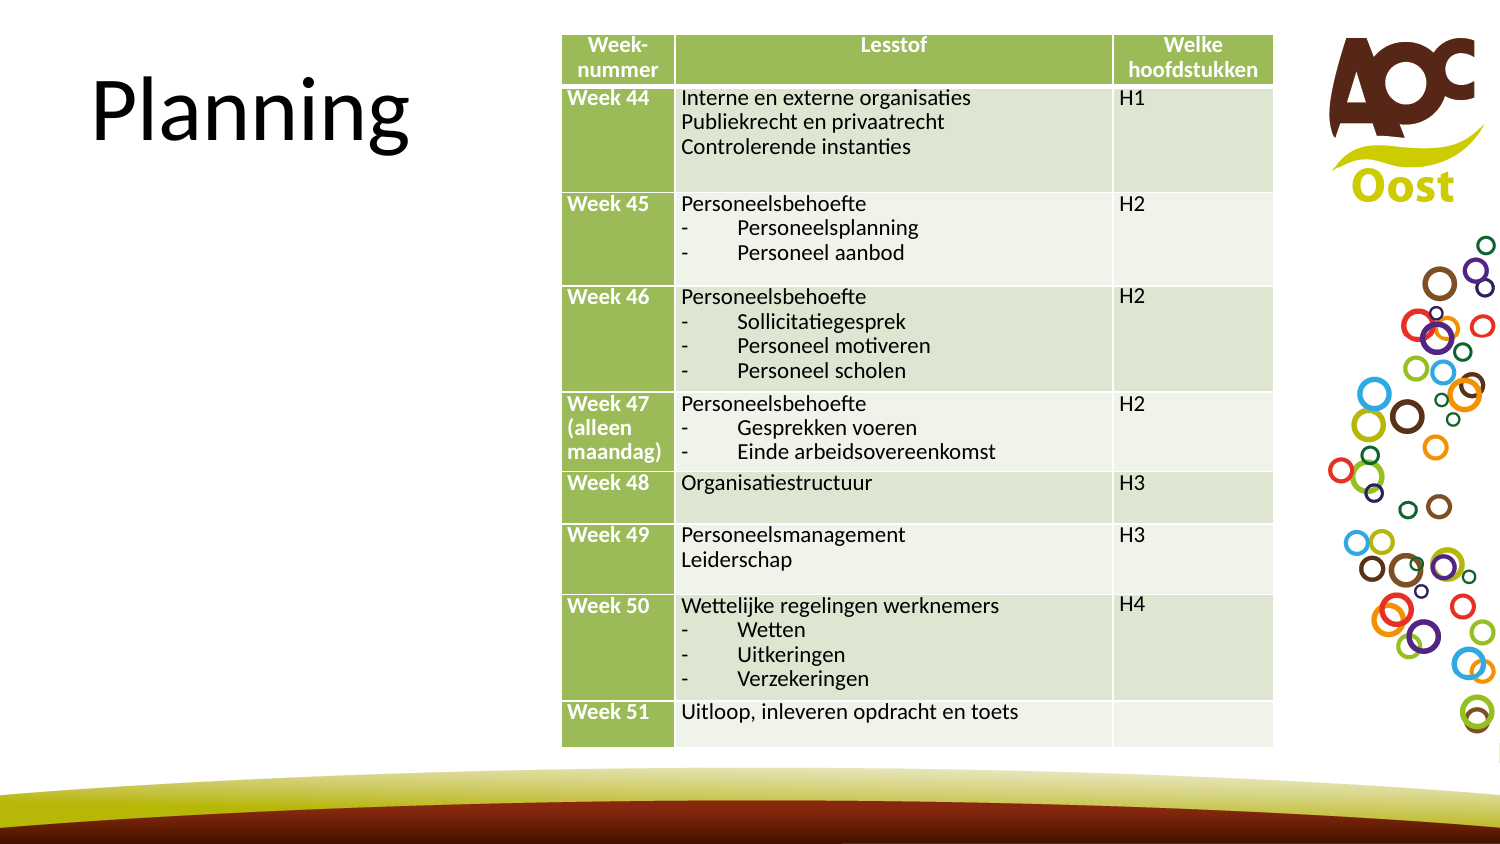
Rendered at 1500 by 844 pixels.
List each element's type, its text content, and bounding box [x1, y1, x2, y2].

table_cell Uitloop, inleveren opdracht en toets [676, 702, 1112, 747]
table_cell Week 50 [562, 595, 674, 700]
table_cell H4 [1114, 595, 1273, 700]
table_cell Wettelijke regelingen werknemers Wetten Uitkeringen Verzekeringen [676, 595, 1112, 700]
table_cell [1114, 702, 1273, 747]
table_cell H3 [1114, 472, 1273, 523]
title Planning [1275, 33, 1425, 175]
table_cell Organisatiestructuur [676, 472, 1112, 523]
table_cell H3 [1114, 525, 1273, 594]
table_cell Week 45 [562, 193, 674, 285]
table_cell Personeelsbehoefte Sollicitatiegesprek Personeel motiveren Personeel scholen [676, 287, 1112, 391]
table_cell Week 47 (alleen maandag) [562, 393, 674, 471]
table_cell Personeelsbehoefte Personeelsplanning Personeel aanbod [676, 193, 1112, 285]
table_cell H1 [1114, 89, 1273, 192]
table_cell H2 [1114, 393, 1273, 471]
table_cell Week 46 [562, 287, 674, 391]
table_header Week- nummer [562, 35, 674, 84]
table_cell Week 49 [562, 525, 674, 594]
table_header Welke hoofdstukken [1114, 35, 1273, 84]
table_cell Week 51 [562, 702, 674, 747]
table_cell Week 48 [562, 472, 674, 523]
table_cell Personeelsmanagement Leiderschap [676, 525, 1112, 594]
table_cell Personeelsbehoefte Gesprekken voeren Einde arbeidsovereenkomst [676, 393, 1112, 471]
table_cell Interne en externe organisaties Publiekrecht en privaatrecht Controlerende instanties [676, 89, 1112, 192]
table_cell H2 [1114, 287, 1273, 391]
table_cell Week 44 [562, 89, 674, 192]
title Planning [75, 33, 560, 175]
table_header Lesstof [676, 35, 1112, 84]
picture [0, 0, 1500, 844]
table_cell H2 [1114, 193, 1273, 285]
